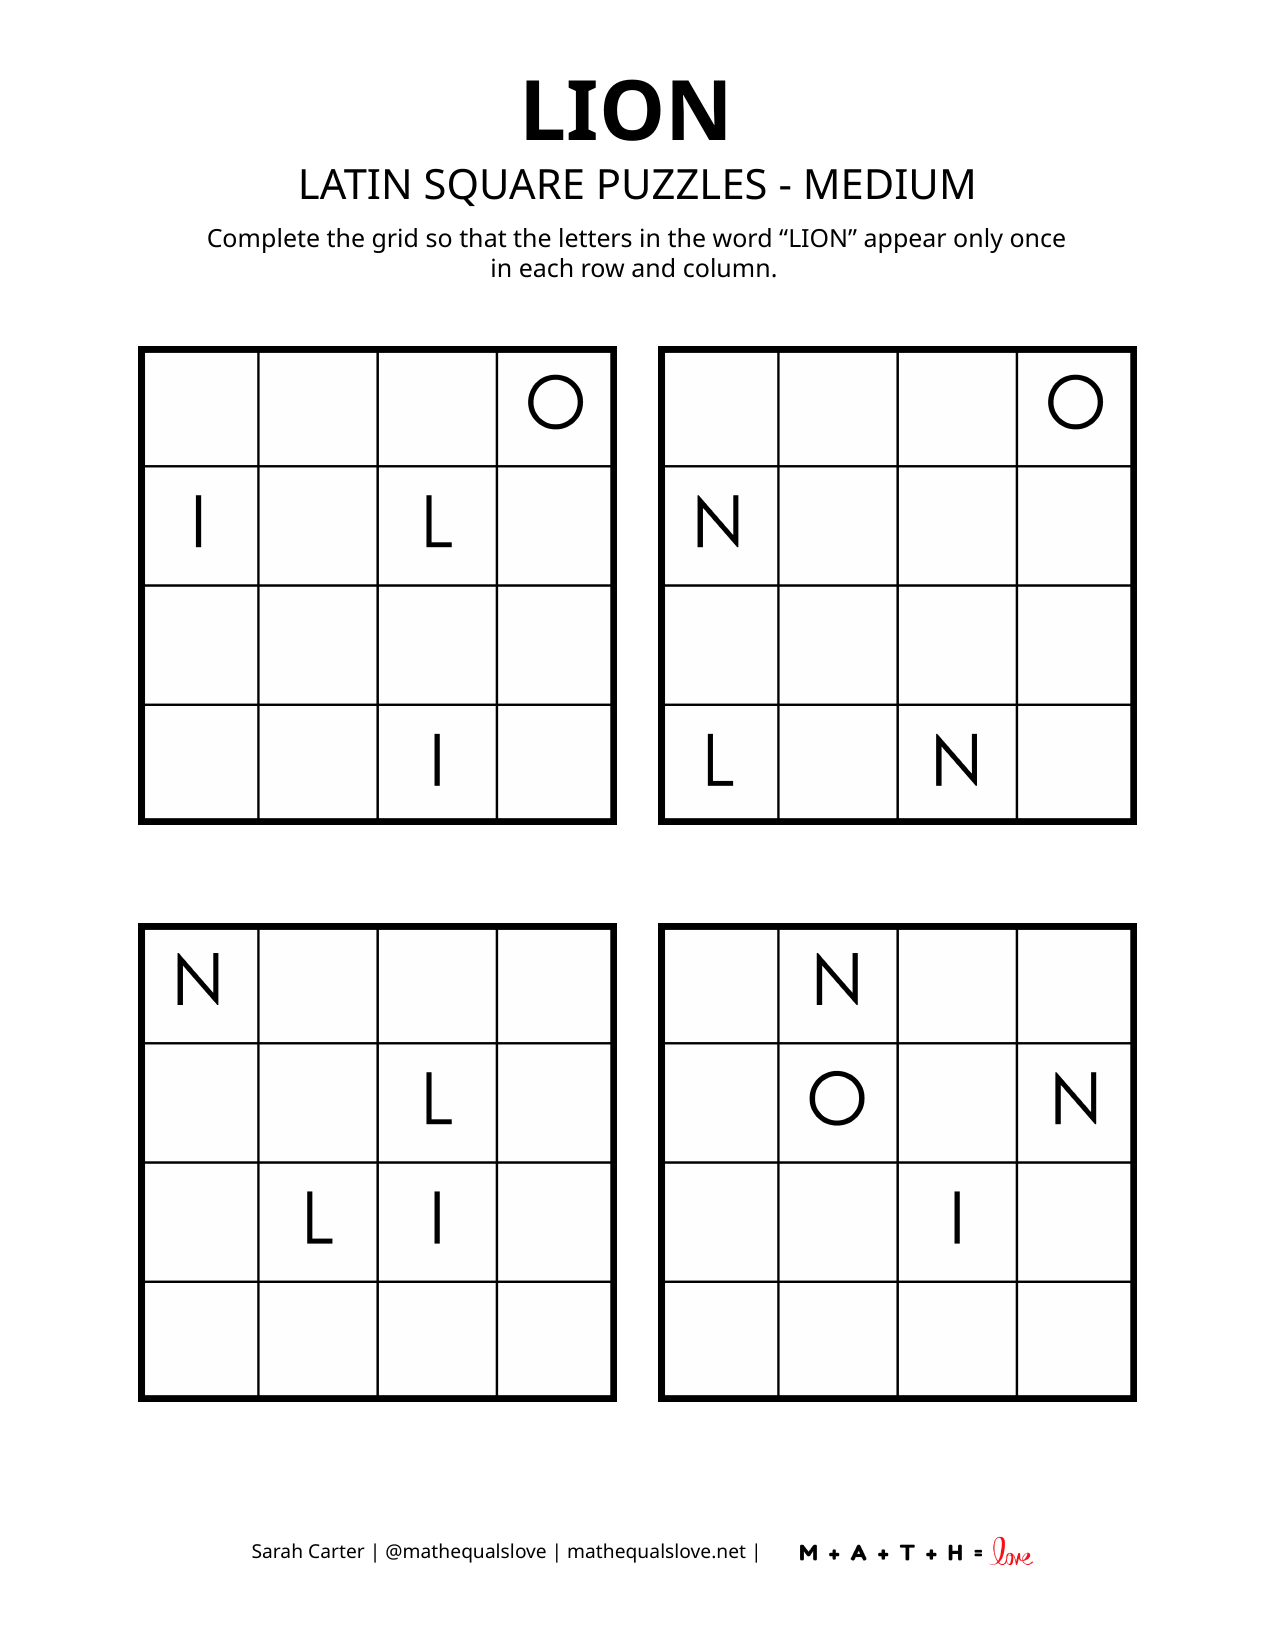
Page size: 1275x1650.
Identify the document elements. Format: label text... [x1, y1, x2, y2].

text_box Sarah Carter | @mathequalslove | mathequalslove.net | [236, 1532, 1071, 1570]
picture [137, 923, 617, 1403]
text_box LION LATIN SQUARE PUZZLES - MEDIUM [77, 50, 1198, 214]
picture [790, 1534, 1039, 1569]
text_box Complete the grid so that the letters in the word “LION” appear only once in each row and column. [0, 214, 1275, 290]
picture [658, 346, 1138, 826]
picture [137, 346, 617, 826]
picture [658, 923, 1138, 1403]
